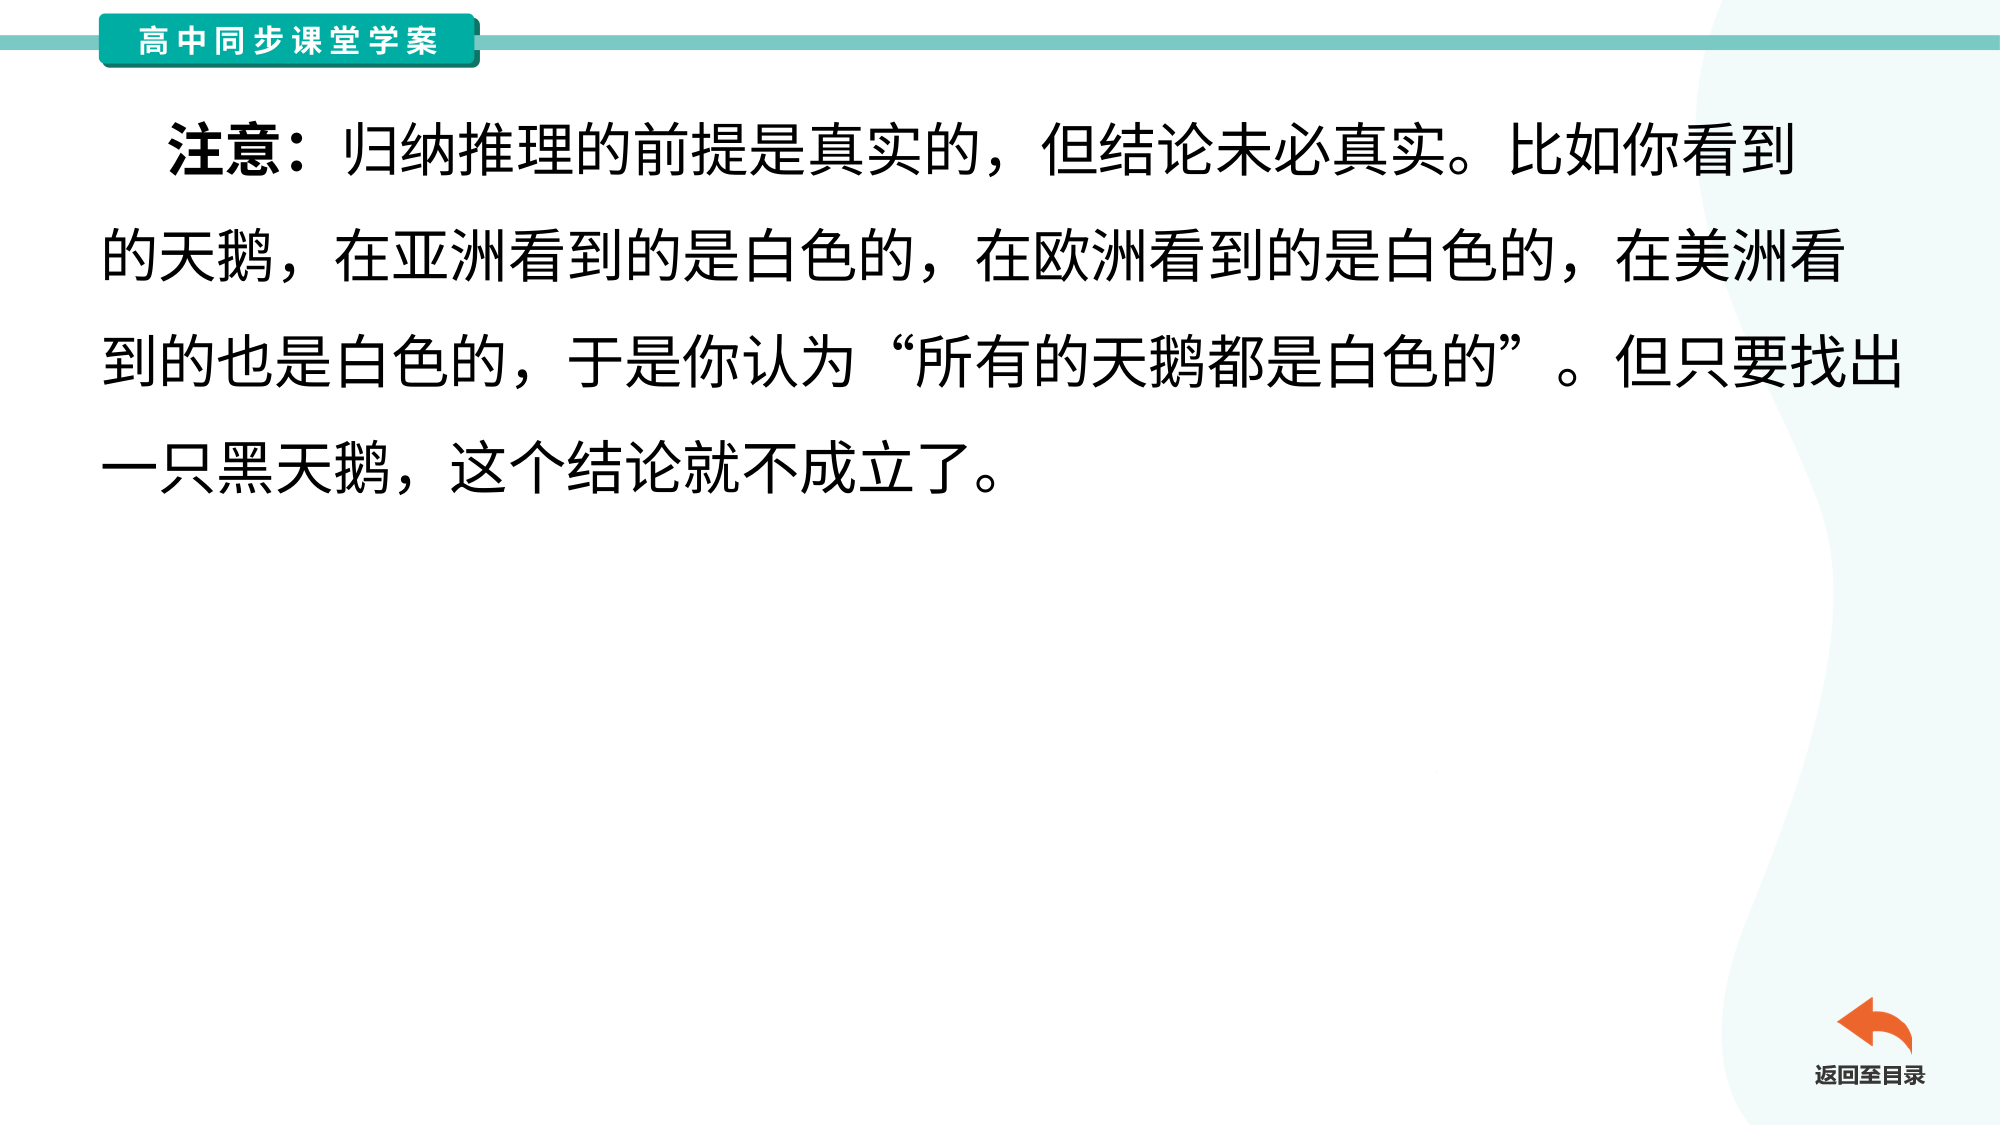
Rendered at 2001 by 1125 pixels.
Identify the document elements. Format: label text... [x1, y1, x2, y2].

picture [0, 0, 2000, 1125]
text_box 注意：归纳推理的前提是真实的，但结论未必真实。比如你看到 的天鹅，在亚洲看到的是白色的，在欧洲看到的是白色的，在美洲看 到的也是白色的，于是你认为“所有的天鹅都是白色的”。但只要找出 一只黑天鹅，这个结论就不成立了。 [100, 76, 1899, 502]
